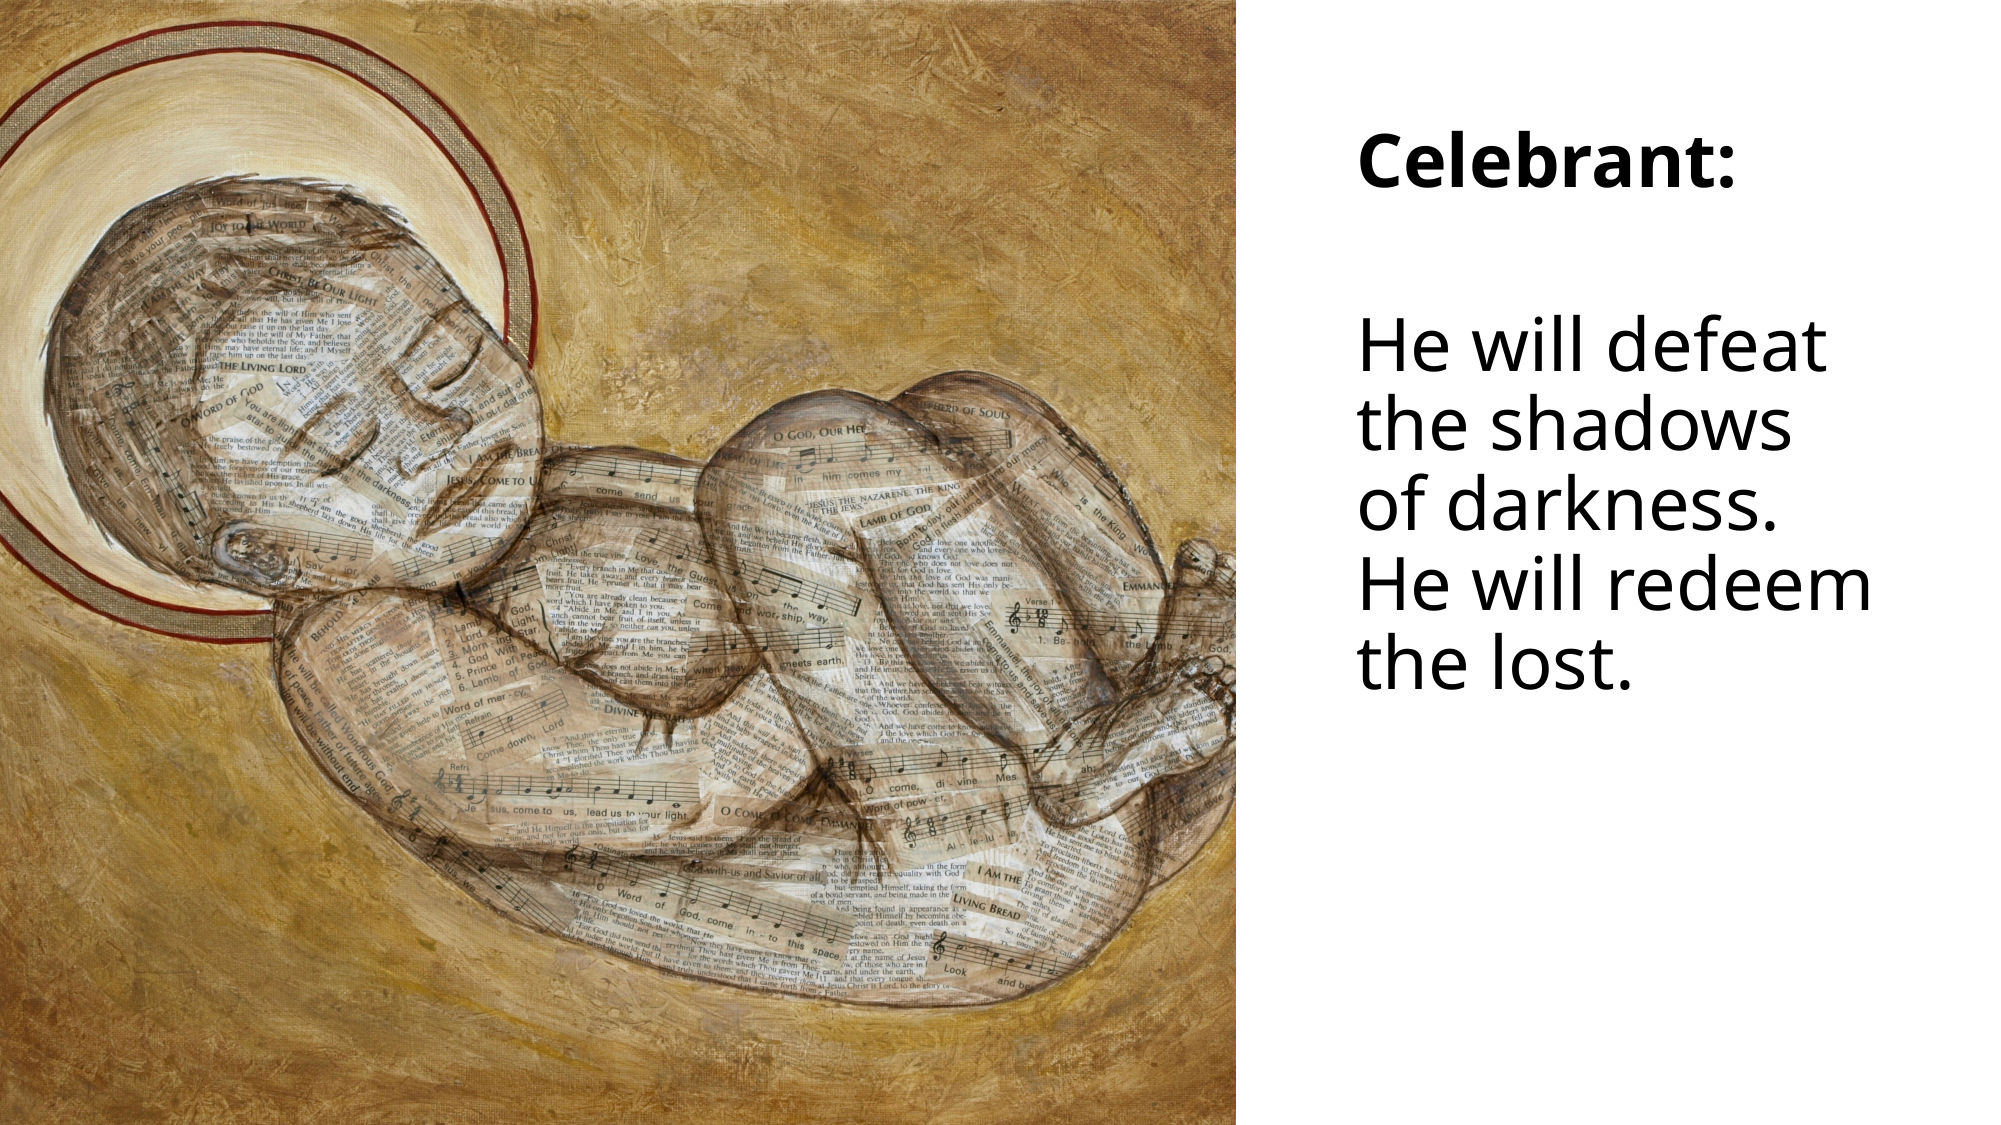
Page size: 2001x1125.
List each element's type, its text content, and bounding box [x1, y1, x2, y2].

text_box Celebrant: He will defeat the shadows of darkness. He will redeem the lost. [1341, 104, 1895, 714]
picture [0, 0, 1236, 1125]
